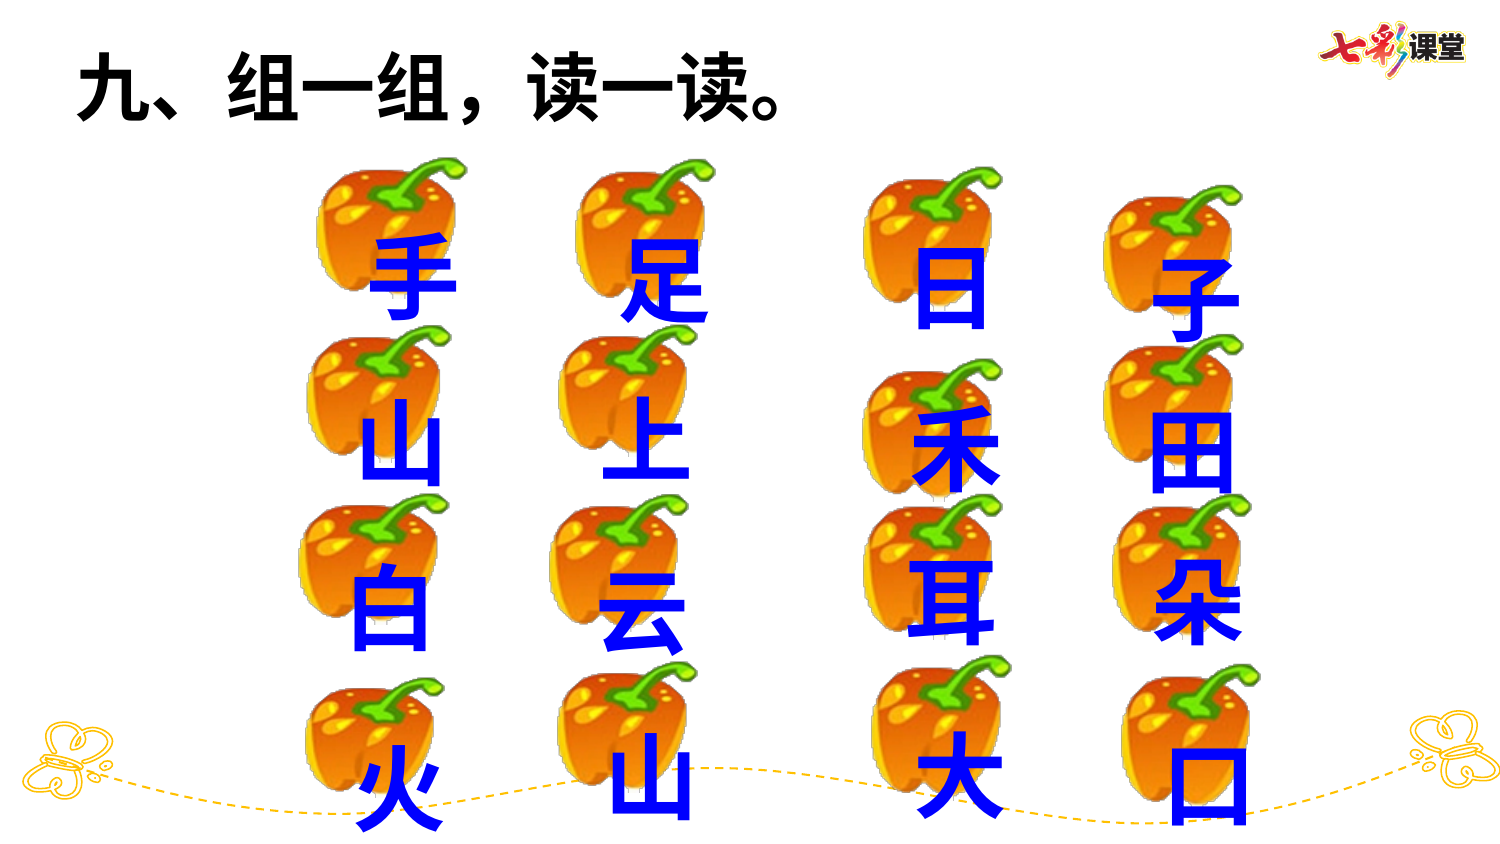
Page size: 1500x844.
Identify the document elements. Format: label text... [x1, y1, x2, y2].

picture [1316, 20, 1468, 80]
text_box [288, 666, 448, 839]
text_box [540, 649, 701, 827]
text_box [1104, 650, 1266, 835]
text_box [558, 145, 721, 330]
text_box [531, 481, 692, 662]
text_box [854, 641, 1017, 826]
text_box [846, 153, 1008, 338]
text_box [280, 480, 453, 659]
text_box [1086, 172, 1246, 321]
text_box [1086, 321, 1249, 502]
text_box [846, 480, 1008, 653]
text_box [289, 312, 455, 494]
text_box 九、组一组，读一读。 [41, 40, 861, 131]
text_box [298, 144, 471, 327]
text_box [540, 312, 703, 491]
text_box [1095, 480, 1255, 653]
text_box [845, 345, 1006, 502]
